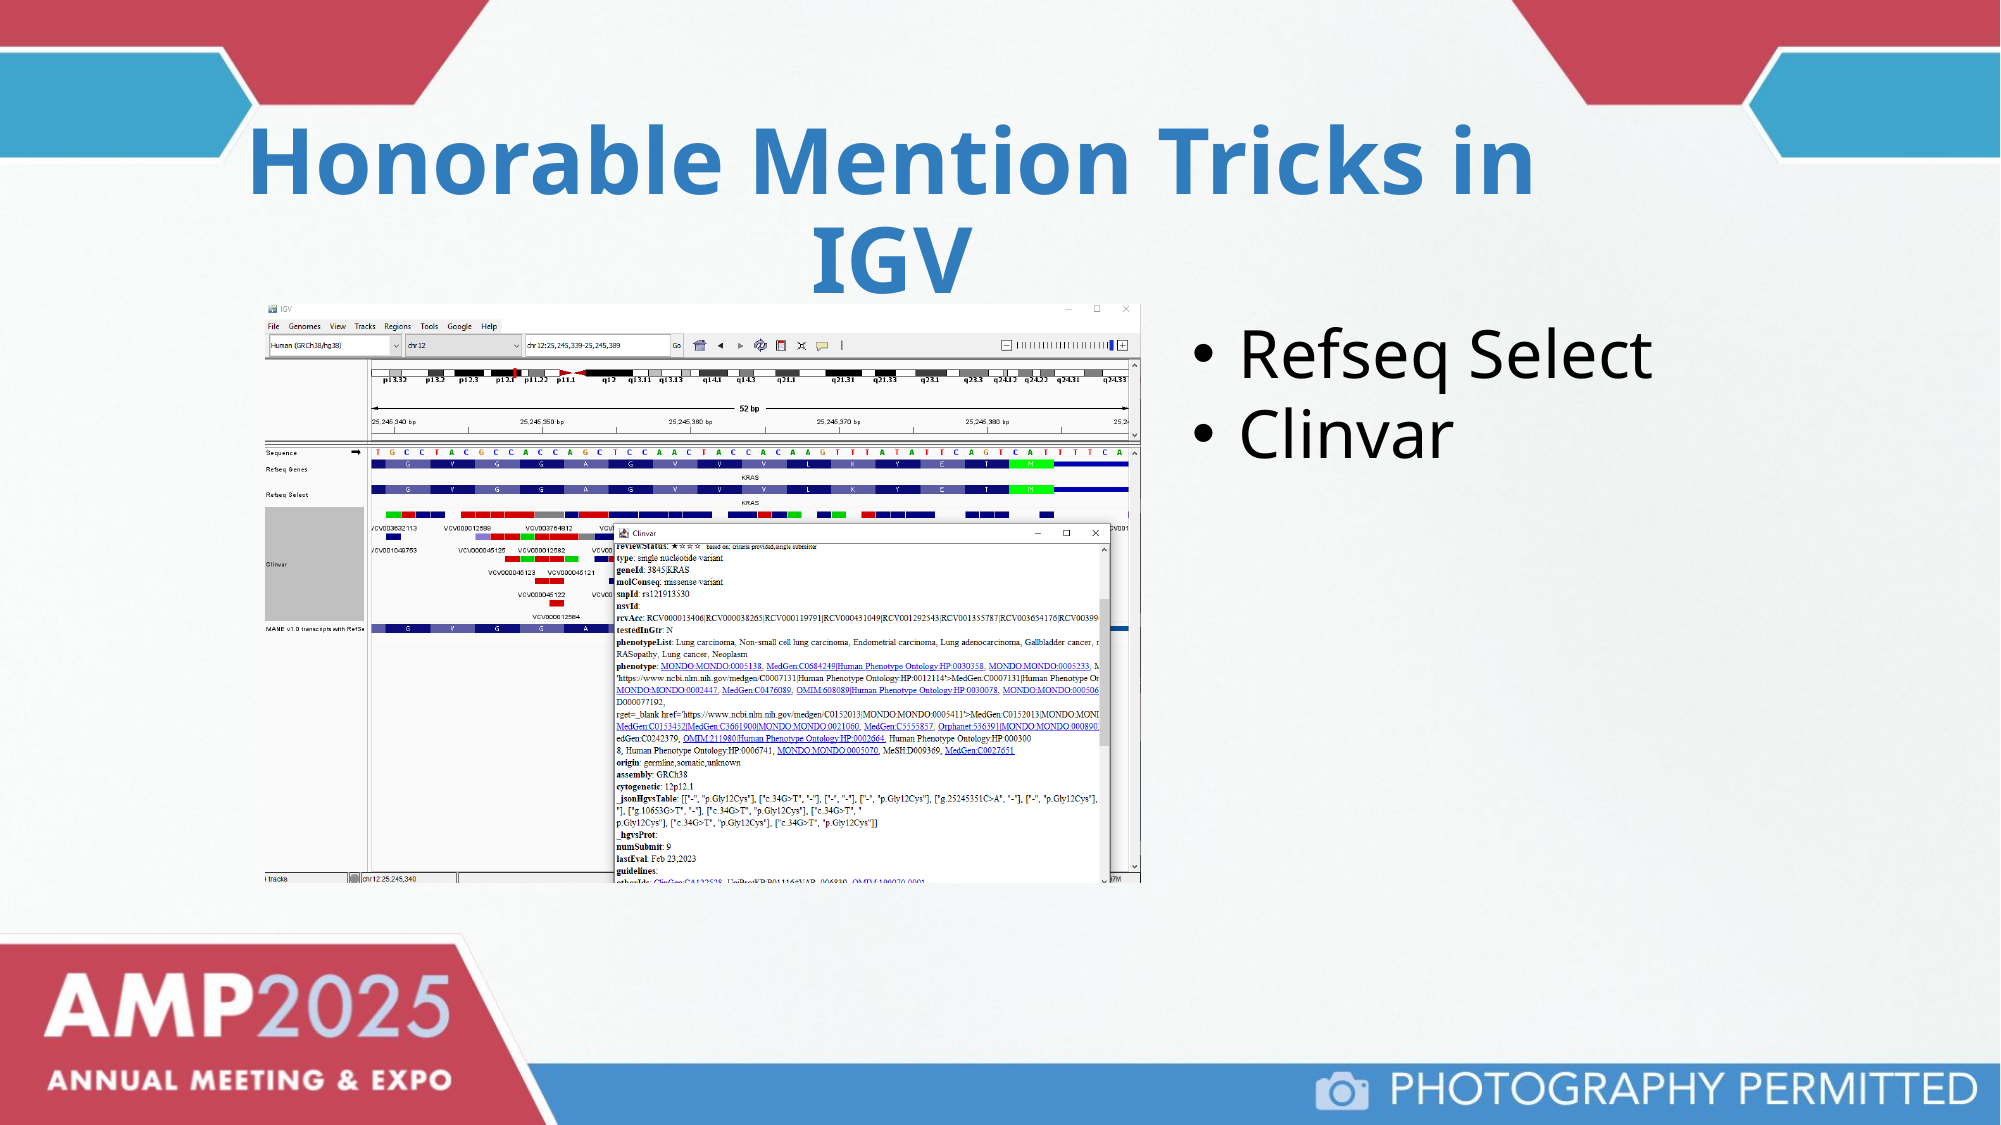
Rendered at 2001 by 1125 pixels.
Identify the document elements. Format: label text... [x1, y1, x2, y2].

text_box Refseq Select Clinvar [1177, 304, 1700, 480]
picture [0, 0, 2001, 1125]
text_box Honorable Mention Tricks in IGV [162, 226, 1622, 321]
